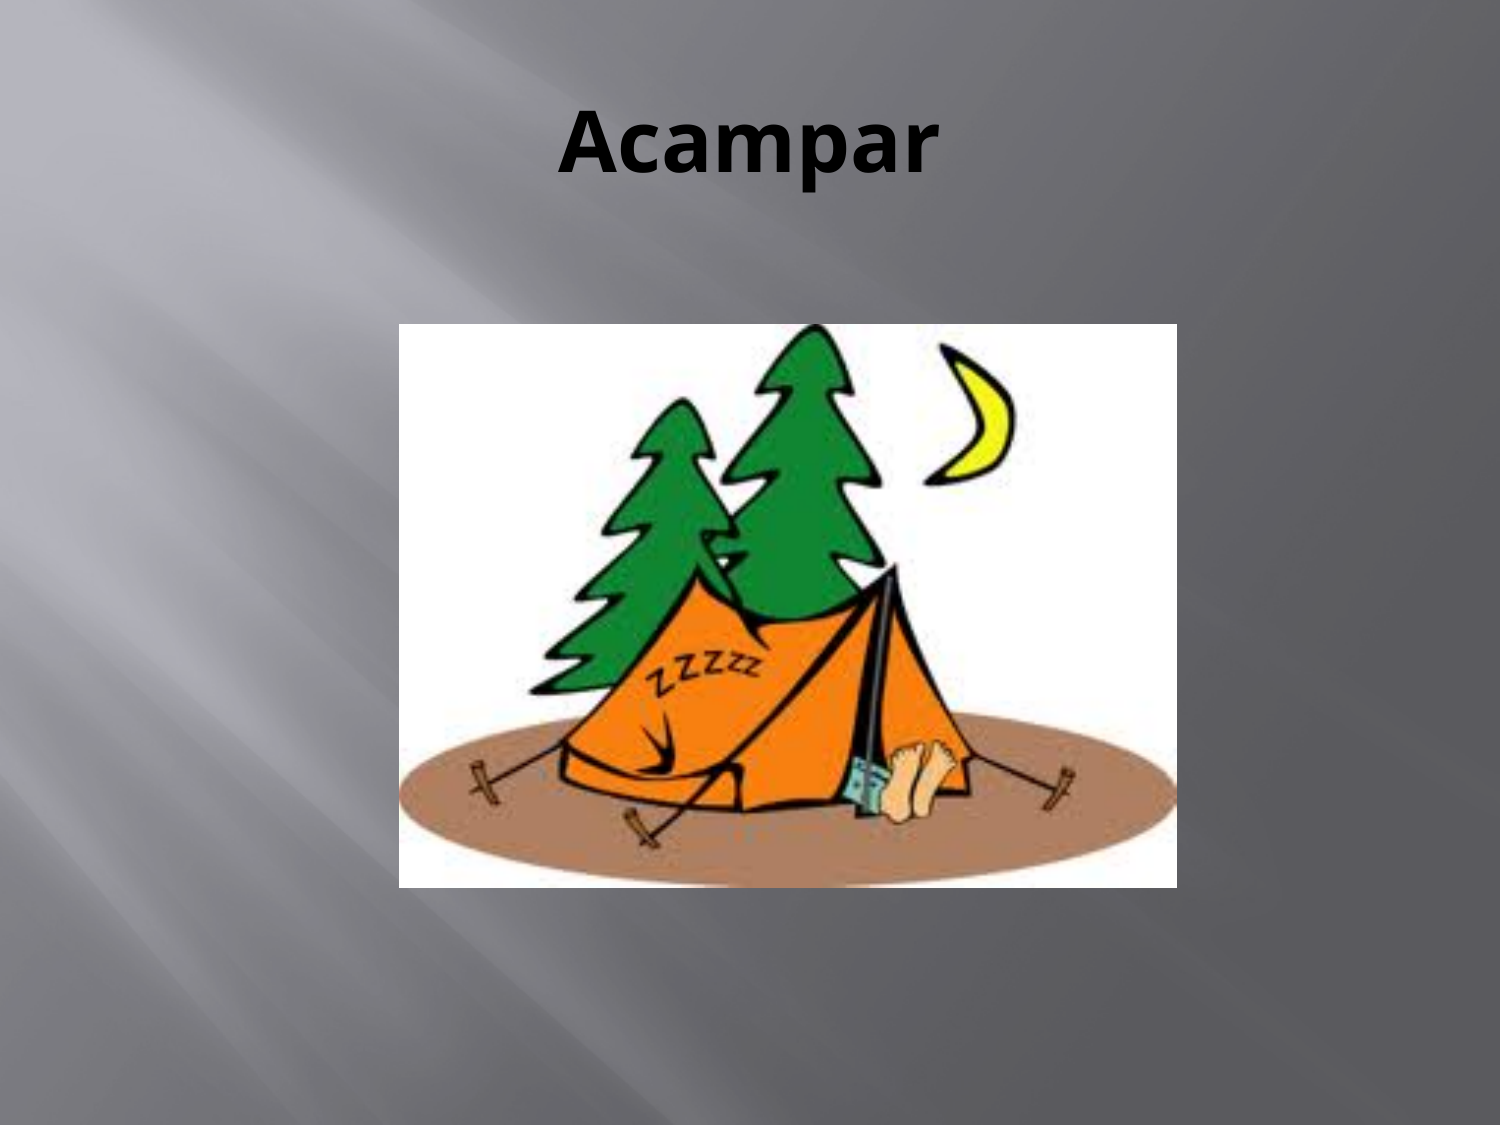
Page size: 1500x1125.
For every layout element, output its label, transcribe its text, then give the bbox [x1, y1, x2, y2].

title Acampar [75, 45, 1425, 233]
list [398, 324, 1177, 888]
